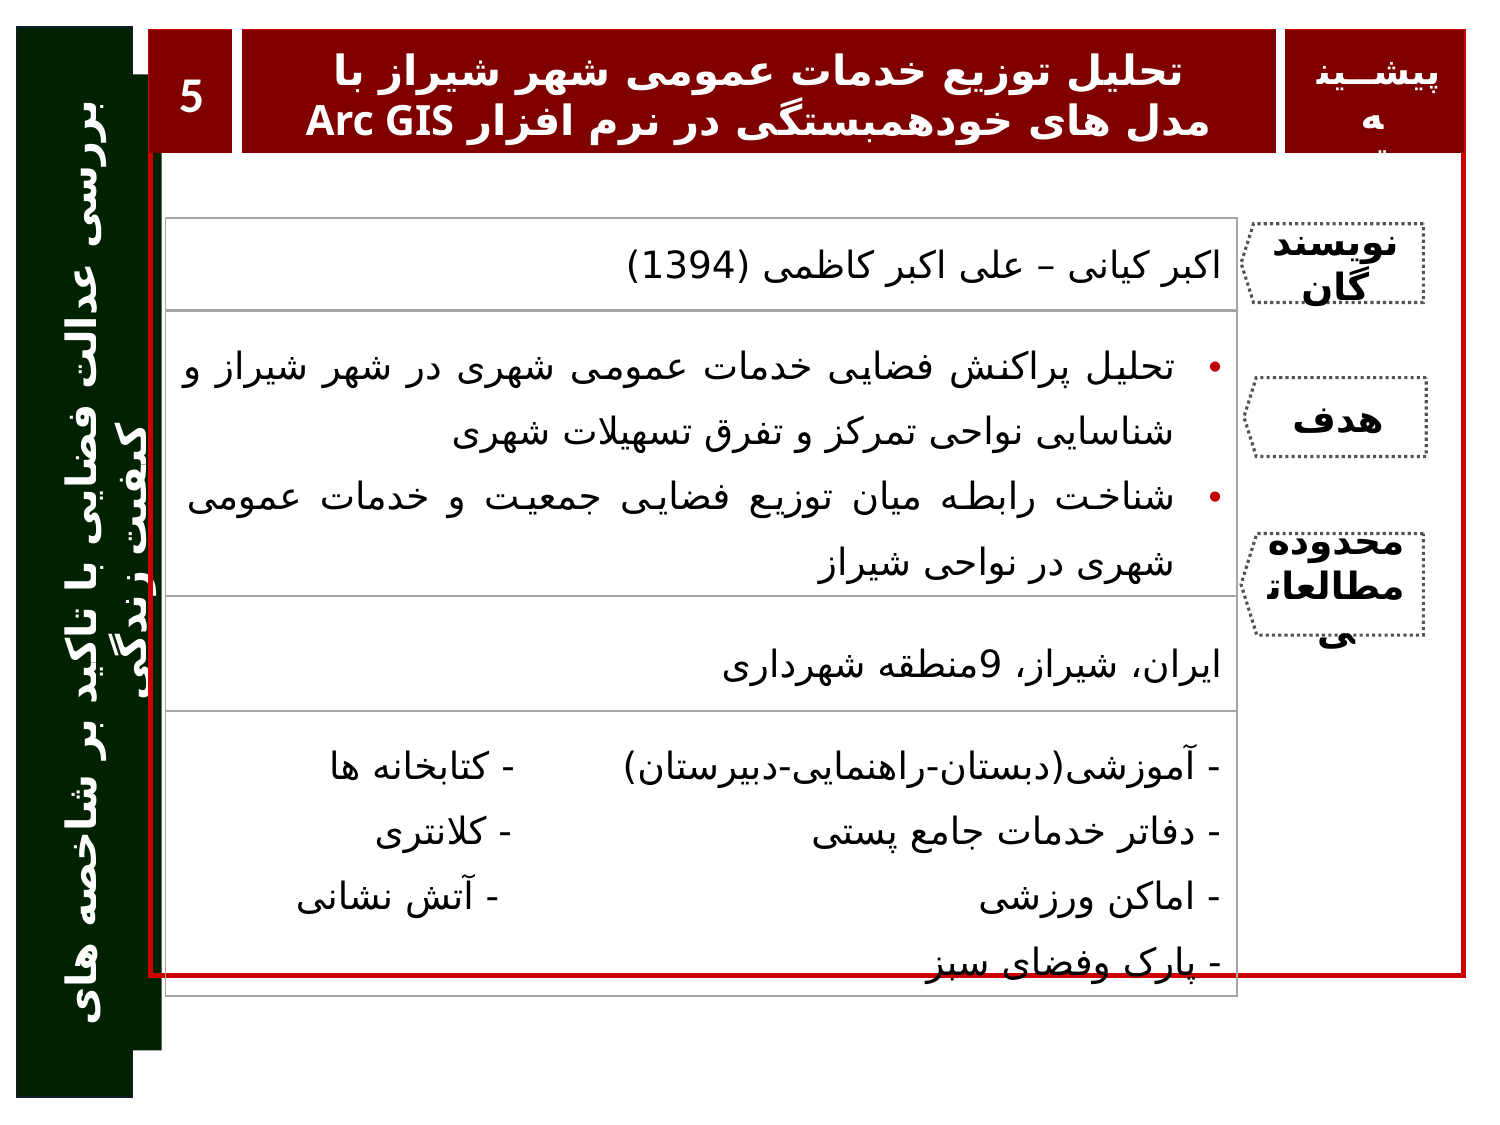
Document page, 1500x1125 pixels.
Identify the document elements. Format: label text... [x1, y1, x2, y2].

text_box [1285, 30, 1464, 153]
text_box [232, 26, 242, 153]
text_box تحلیل توزیع خدمات عمومی شهر شیراز با مدل های خودهمبستگی در نرم افزار Arc GIS و Geoda [280, 36, 1238, 202]
table_cell - آموزشی(دبستان-راهنمایی-دبیرستان) - کتابخانه ها - دفاتر خدمات جامع پستی - کلانتری - اماکن ورزشی - آتش نشانی - پارک وفضای سبز [166, 712, 1236, 995]
text_box محدوده مطالعاتی [1239, 532, 1425, 637]
text_box 5 [150, 55, 233, 130]
table_header اکبر کیانی – علی اکبر کاظمی (1394) [166, 219, 1236, 309]
table_cell تحلیل پراکنش فضایی خدمات عمومی شهری در شهر شیراز و شناسایی نواحی تمرکز و تفرق تسهیلات شهری شناخت رابطه میان توزیع فضایی جمعیت و خدمات عمومی شهری در نواحی شیراز [166, 312, 1236, 595]
text_box هدف [1242, 376, 1428, 458]
text_box [242, 30, 1276, 153]
text_box [1276, 28, 1285, 155]
text_box نویسندگان [1239, 222, 1425, 304]
table_cell ایران، شیراز، 9منطقه شهرداری [166, 597, 1236, 710]
text_box [149, 153, 1464, 977]
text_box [16, 27, 132, 1098]
text_box پیشــینه تحقیق [1293, 39, 1464, 190]
text_box [149, 30, 232, 153]
